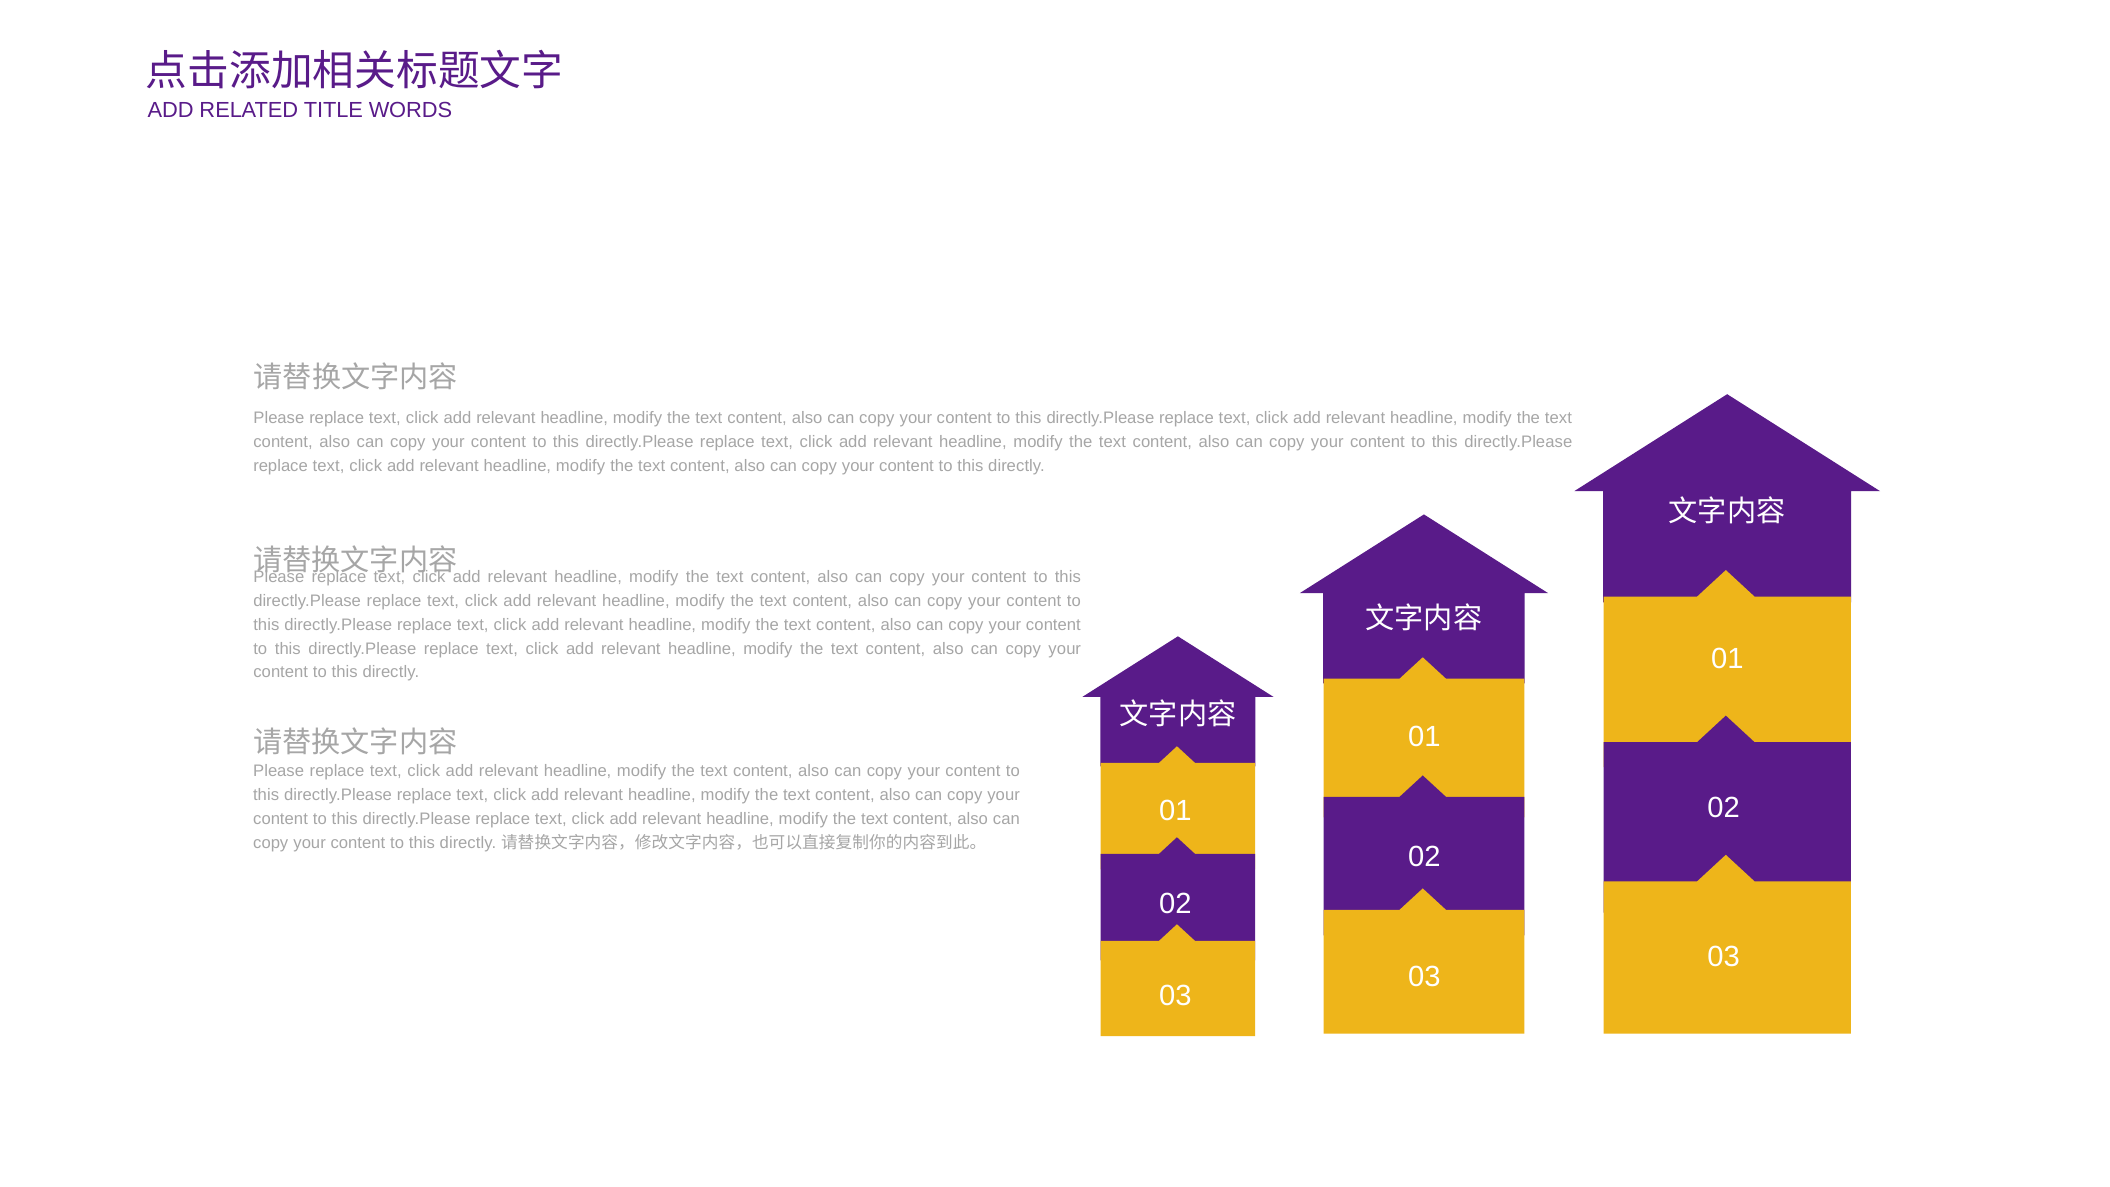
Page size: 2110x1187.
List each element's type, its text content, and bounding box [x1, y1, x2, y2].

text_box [1574, 394, 1880, 1034]
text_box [253, 717, 1022, 852]
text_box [253, 535, 1083, 683]
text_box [1082, 636, 1274, 1036]
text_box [253, 353, 1575, 476]
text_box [1299, 514, 1549, 1034]
text_box ADD RELATED TITLE WORDS [147, 96, 453, 123]
text_box 点击添加相关标题文字 [145, 43, 564, 95]
